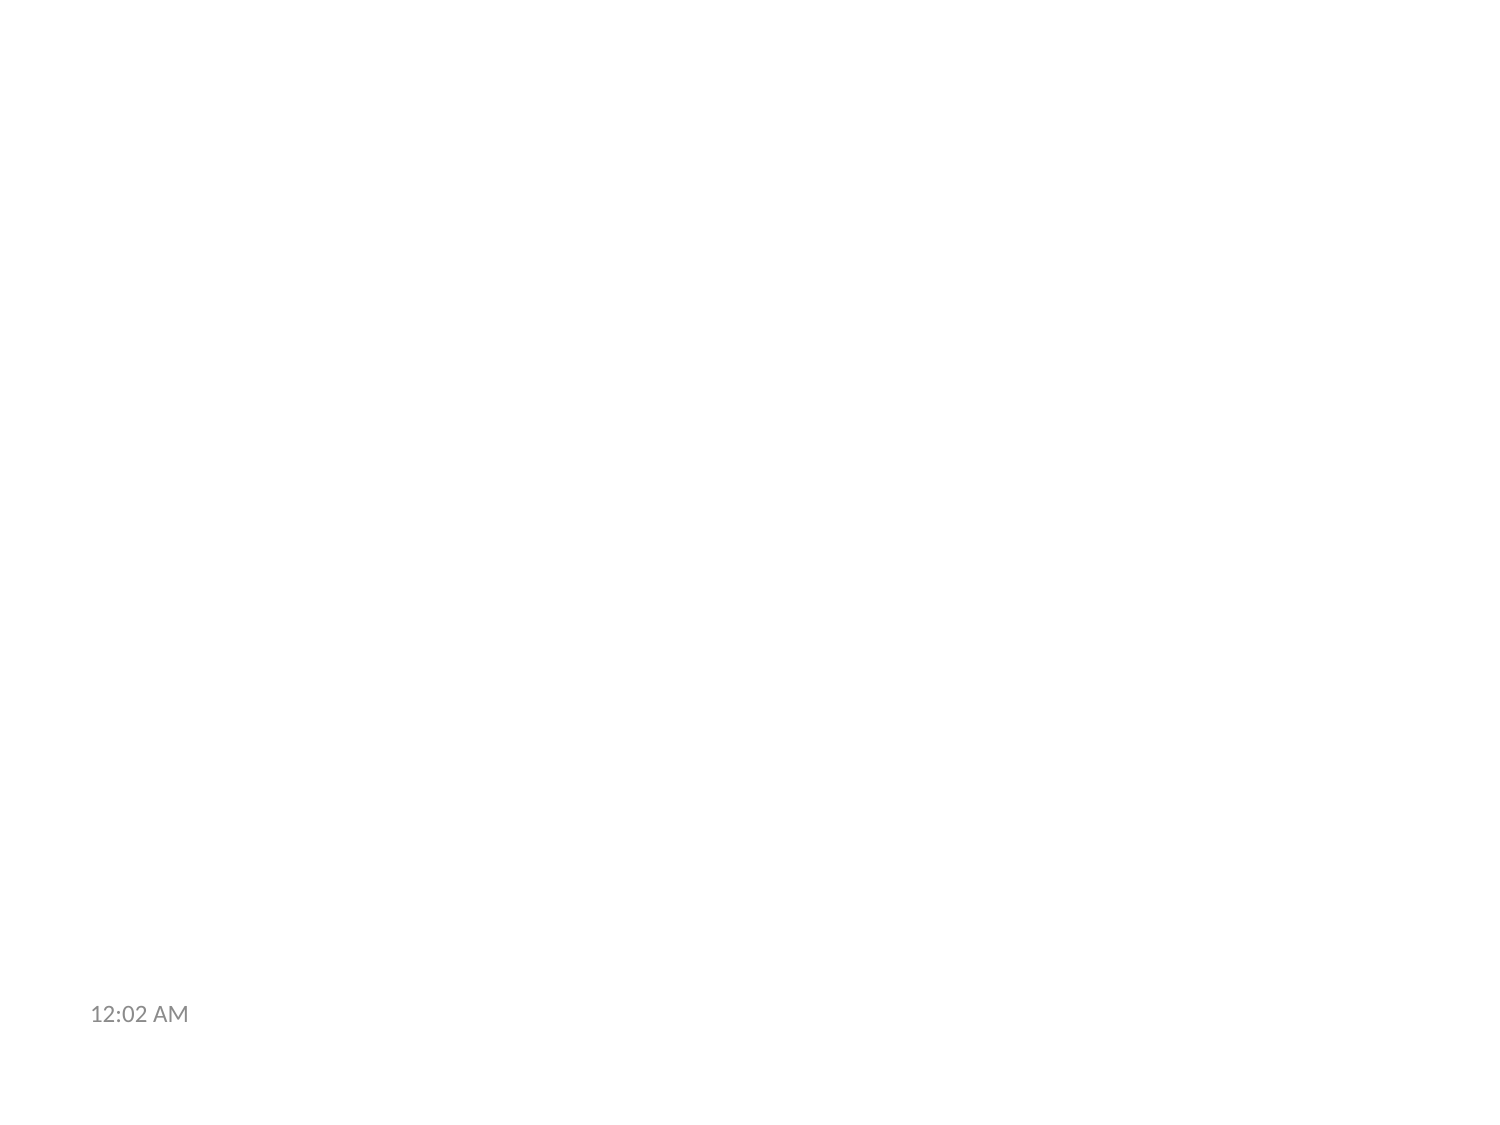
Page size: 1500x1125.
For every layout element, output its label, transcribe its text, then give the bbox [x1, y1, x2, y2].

text_box 3:35 PM [75, 982, 425, 1043]
